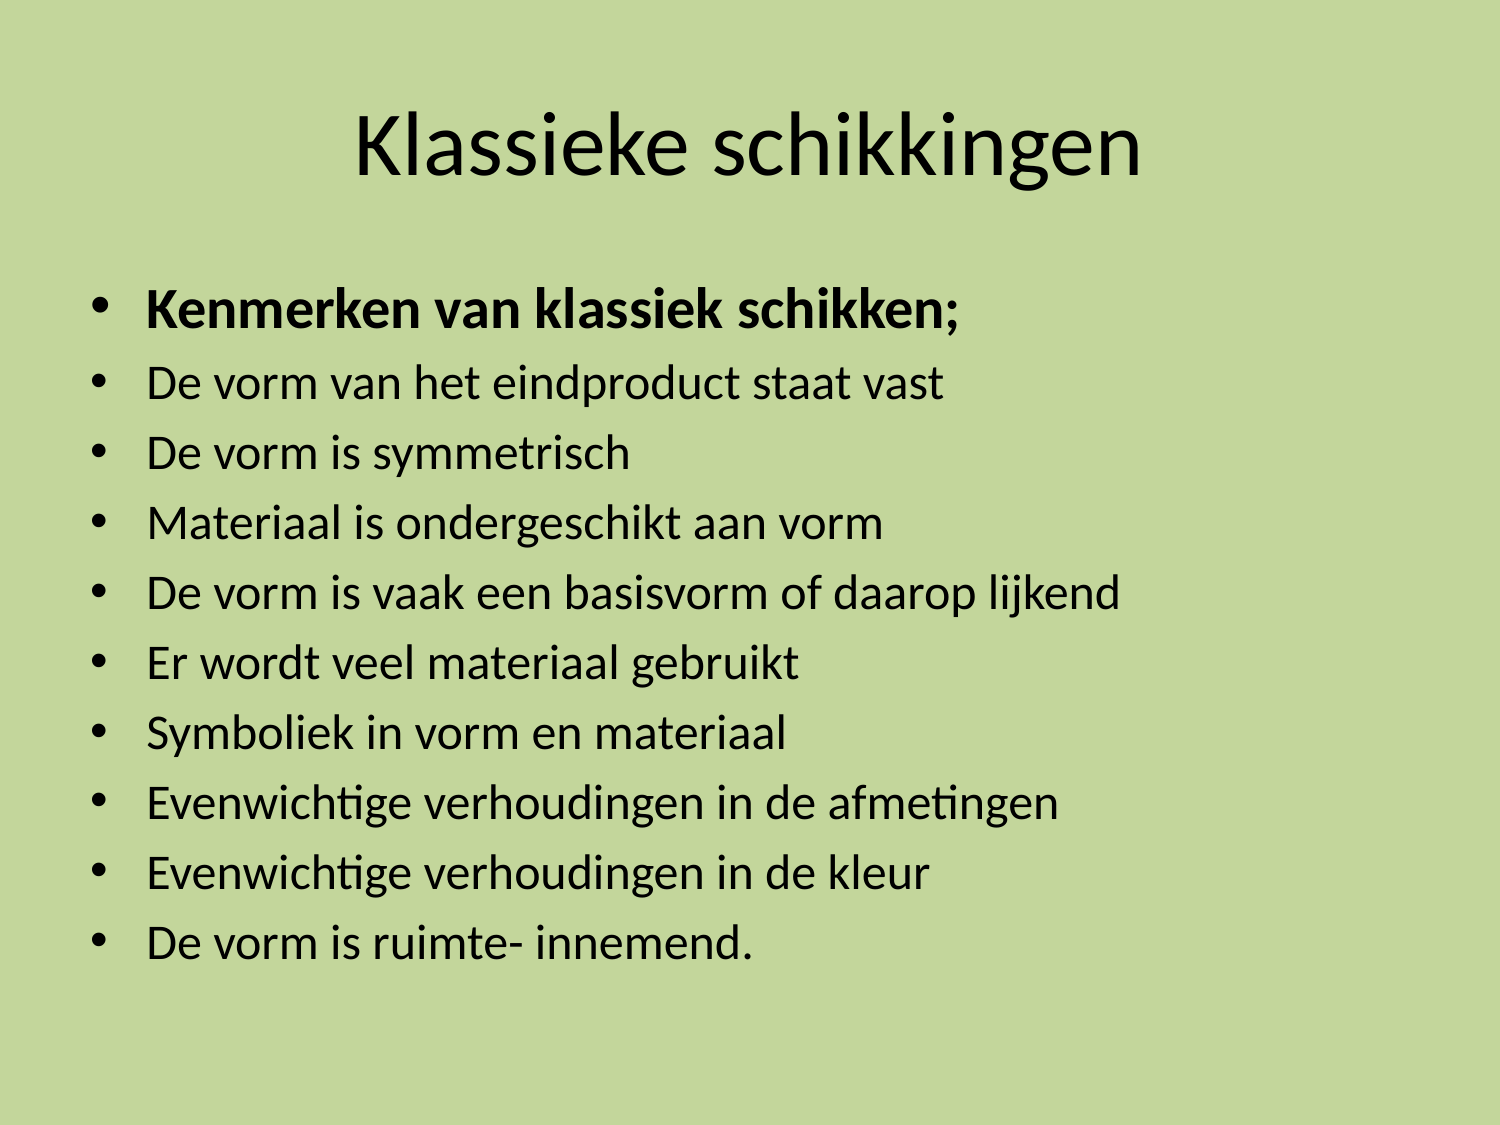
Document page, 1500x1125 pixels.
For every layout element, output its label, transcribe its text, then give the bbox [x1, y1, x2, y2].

list Kenmerken van klassiek schikken; De vorm van het eindproduct staat vast De vorm is symmetrisch Materiaal is ondergeschikt aan vorm De vorm is vaak een basisvorm of daarop lijkend Er wordt veel materiaal gebruikt Symboliek in vorm en materiaal Evenwichtige verhoudingen in de afmetingen Evenwichtige verhoudingen in de kleur De vorm is ruimte- innemend. [75, 262, 1425, 1005]
title Klassieke schikkingen [75, 45, 1425, 233]
